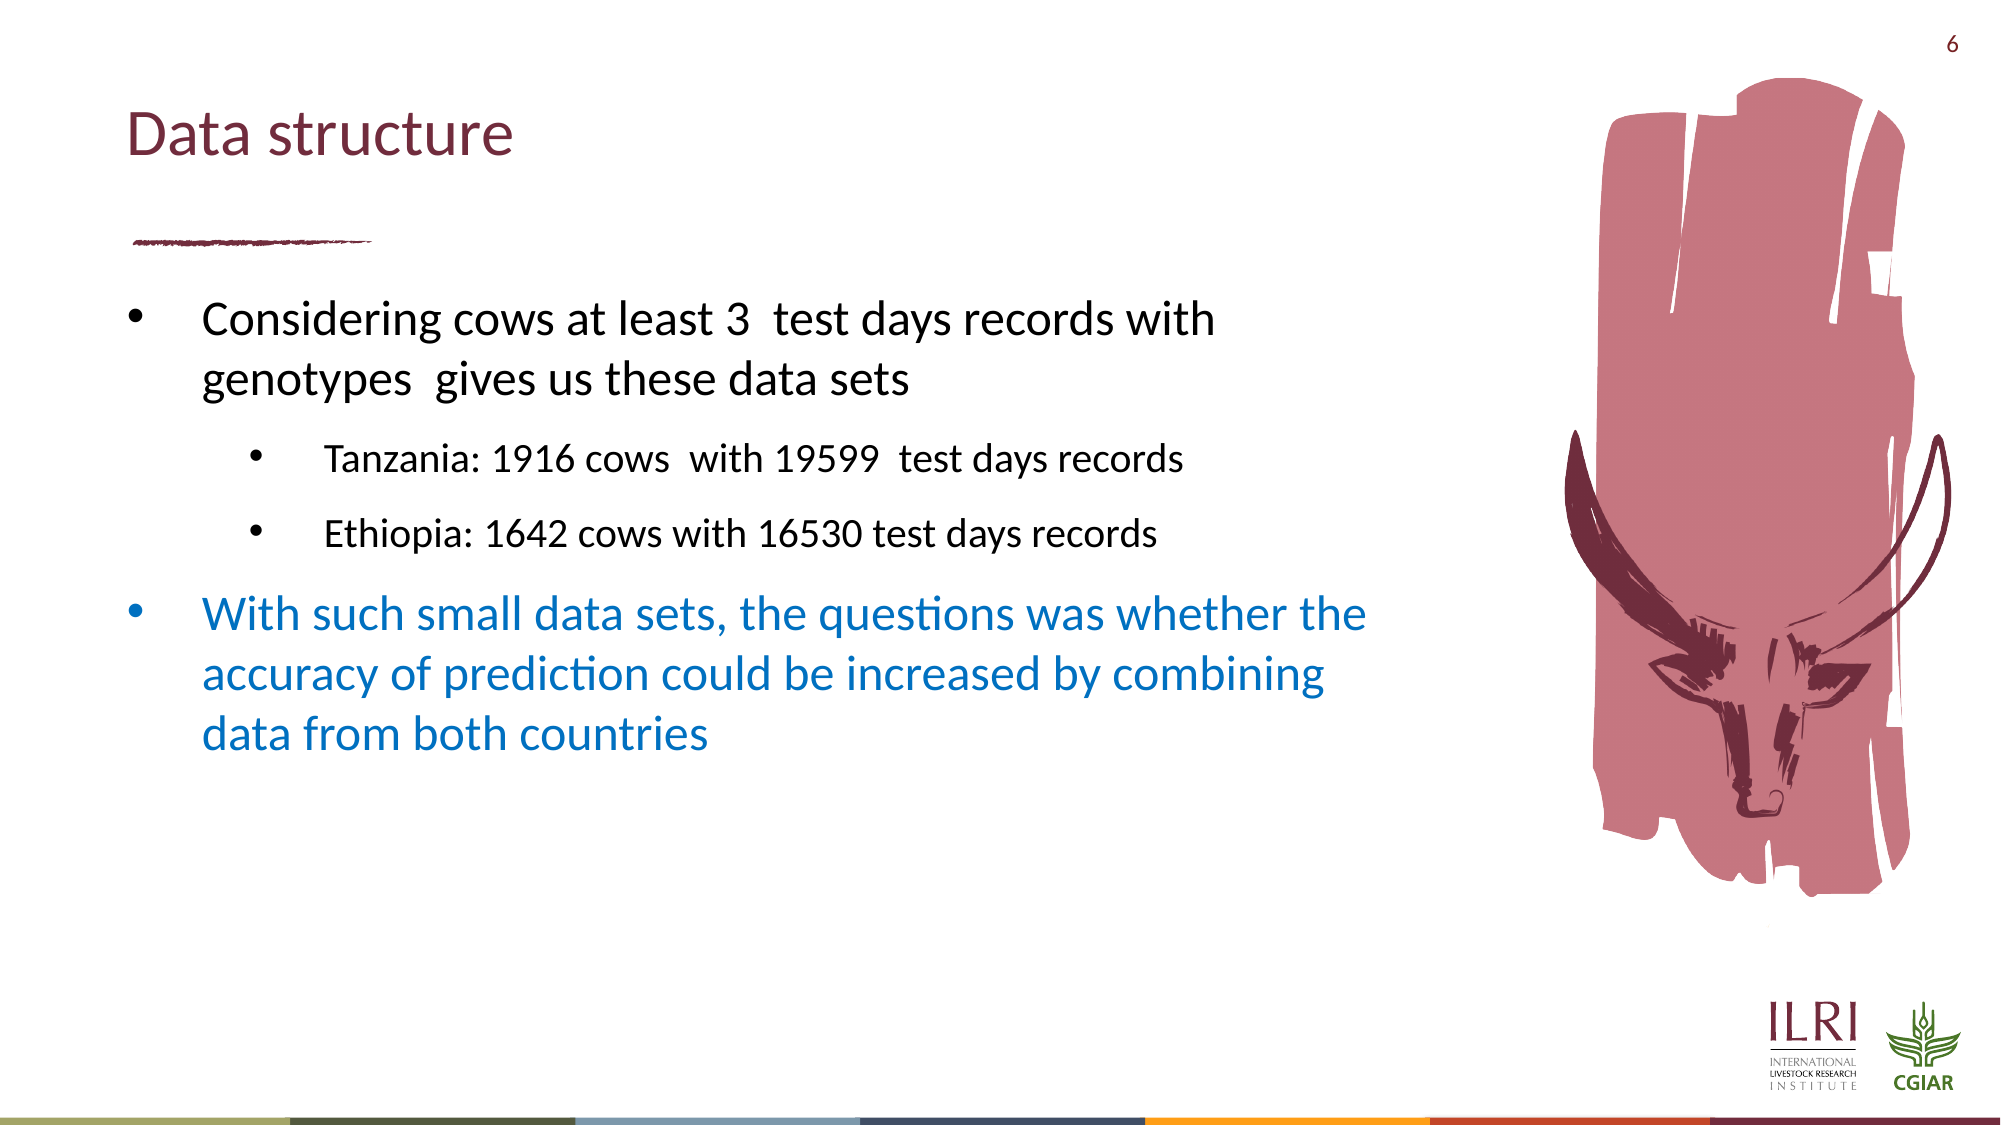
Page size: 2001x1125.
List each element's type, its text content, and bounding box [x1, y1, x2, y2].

title Data structure [111, 81, 1442, 238]
picture [1534, 22, 1974, 947]
list Considering cows at least 3 test days records with genotypes gives us these data sets Tanzania: 1916 cows with 19599 test days records Ethiopia: 1642 cows with 16530 test days records With such small data sets, the questions was whether the accuracy of prediction could be increased by combining data from both countries [111, 277, 1442, 1028]
